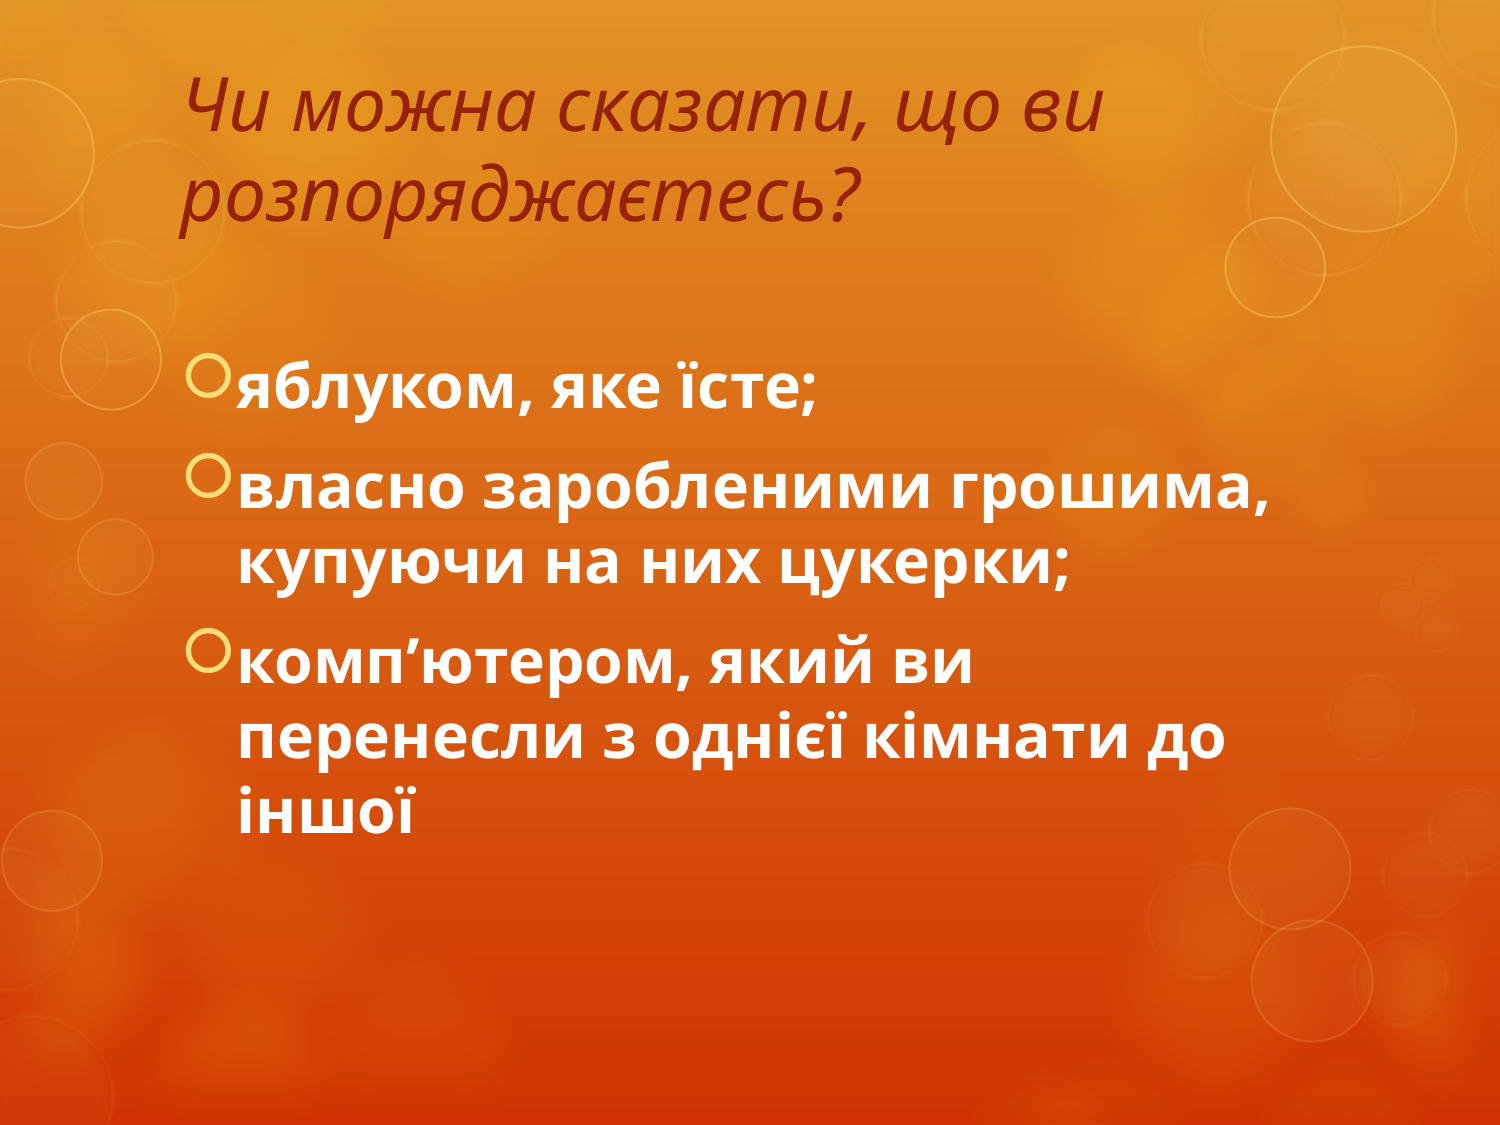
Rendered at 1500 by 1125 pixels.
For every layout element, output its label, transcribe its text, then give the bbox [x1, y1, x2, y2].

title Чи можна сказати, що ви розпоряджаєтесь? [165, 110, 1335, 263]
list яблуком, яке їсте; власно заробленими грошима, купуючи на них цукерки; комп’ютером, який ви перенесли з однієї кімнати до іншої [165, 296, 1335, 962]
